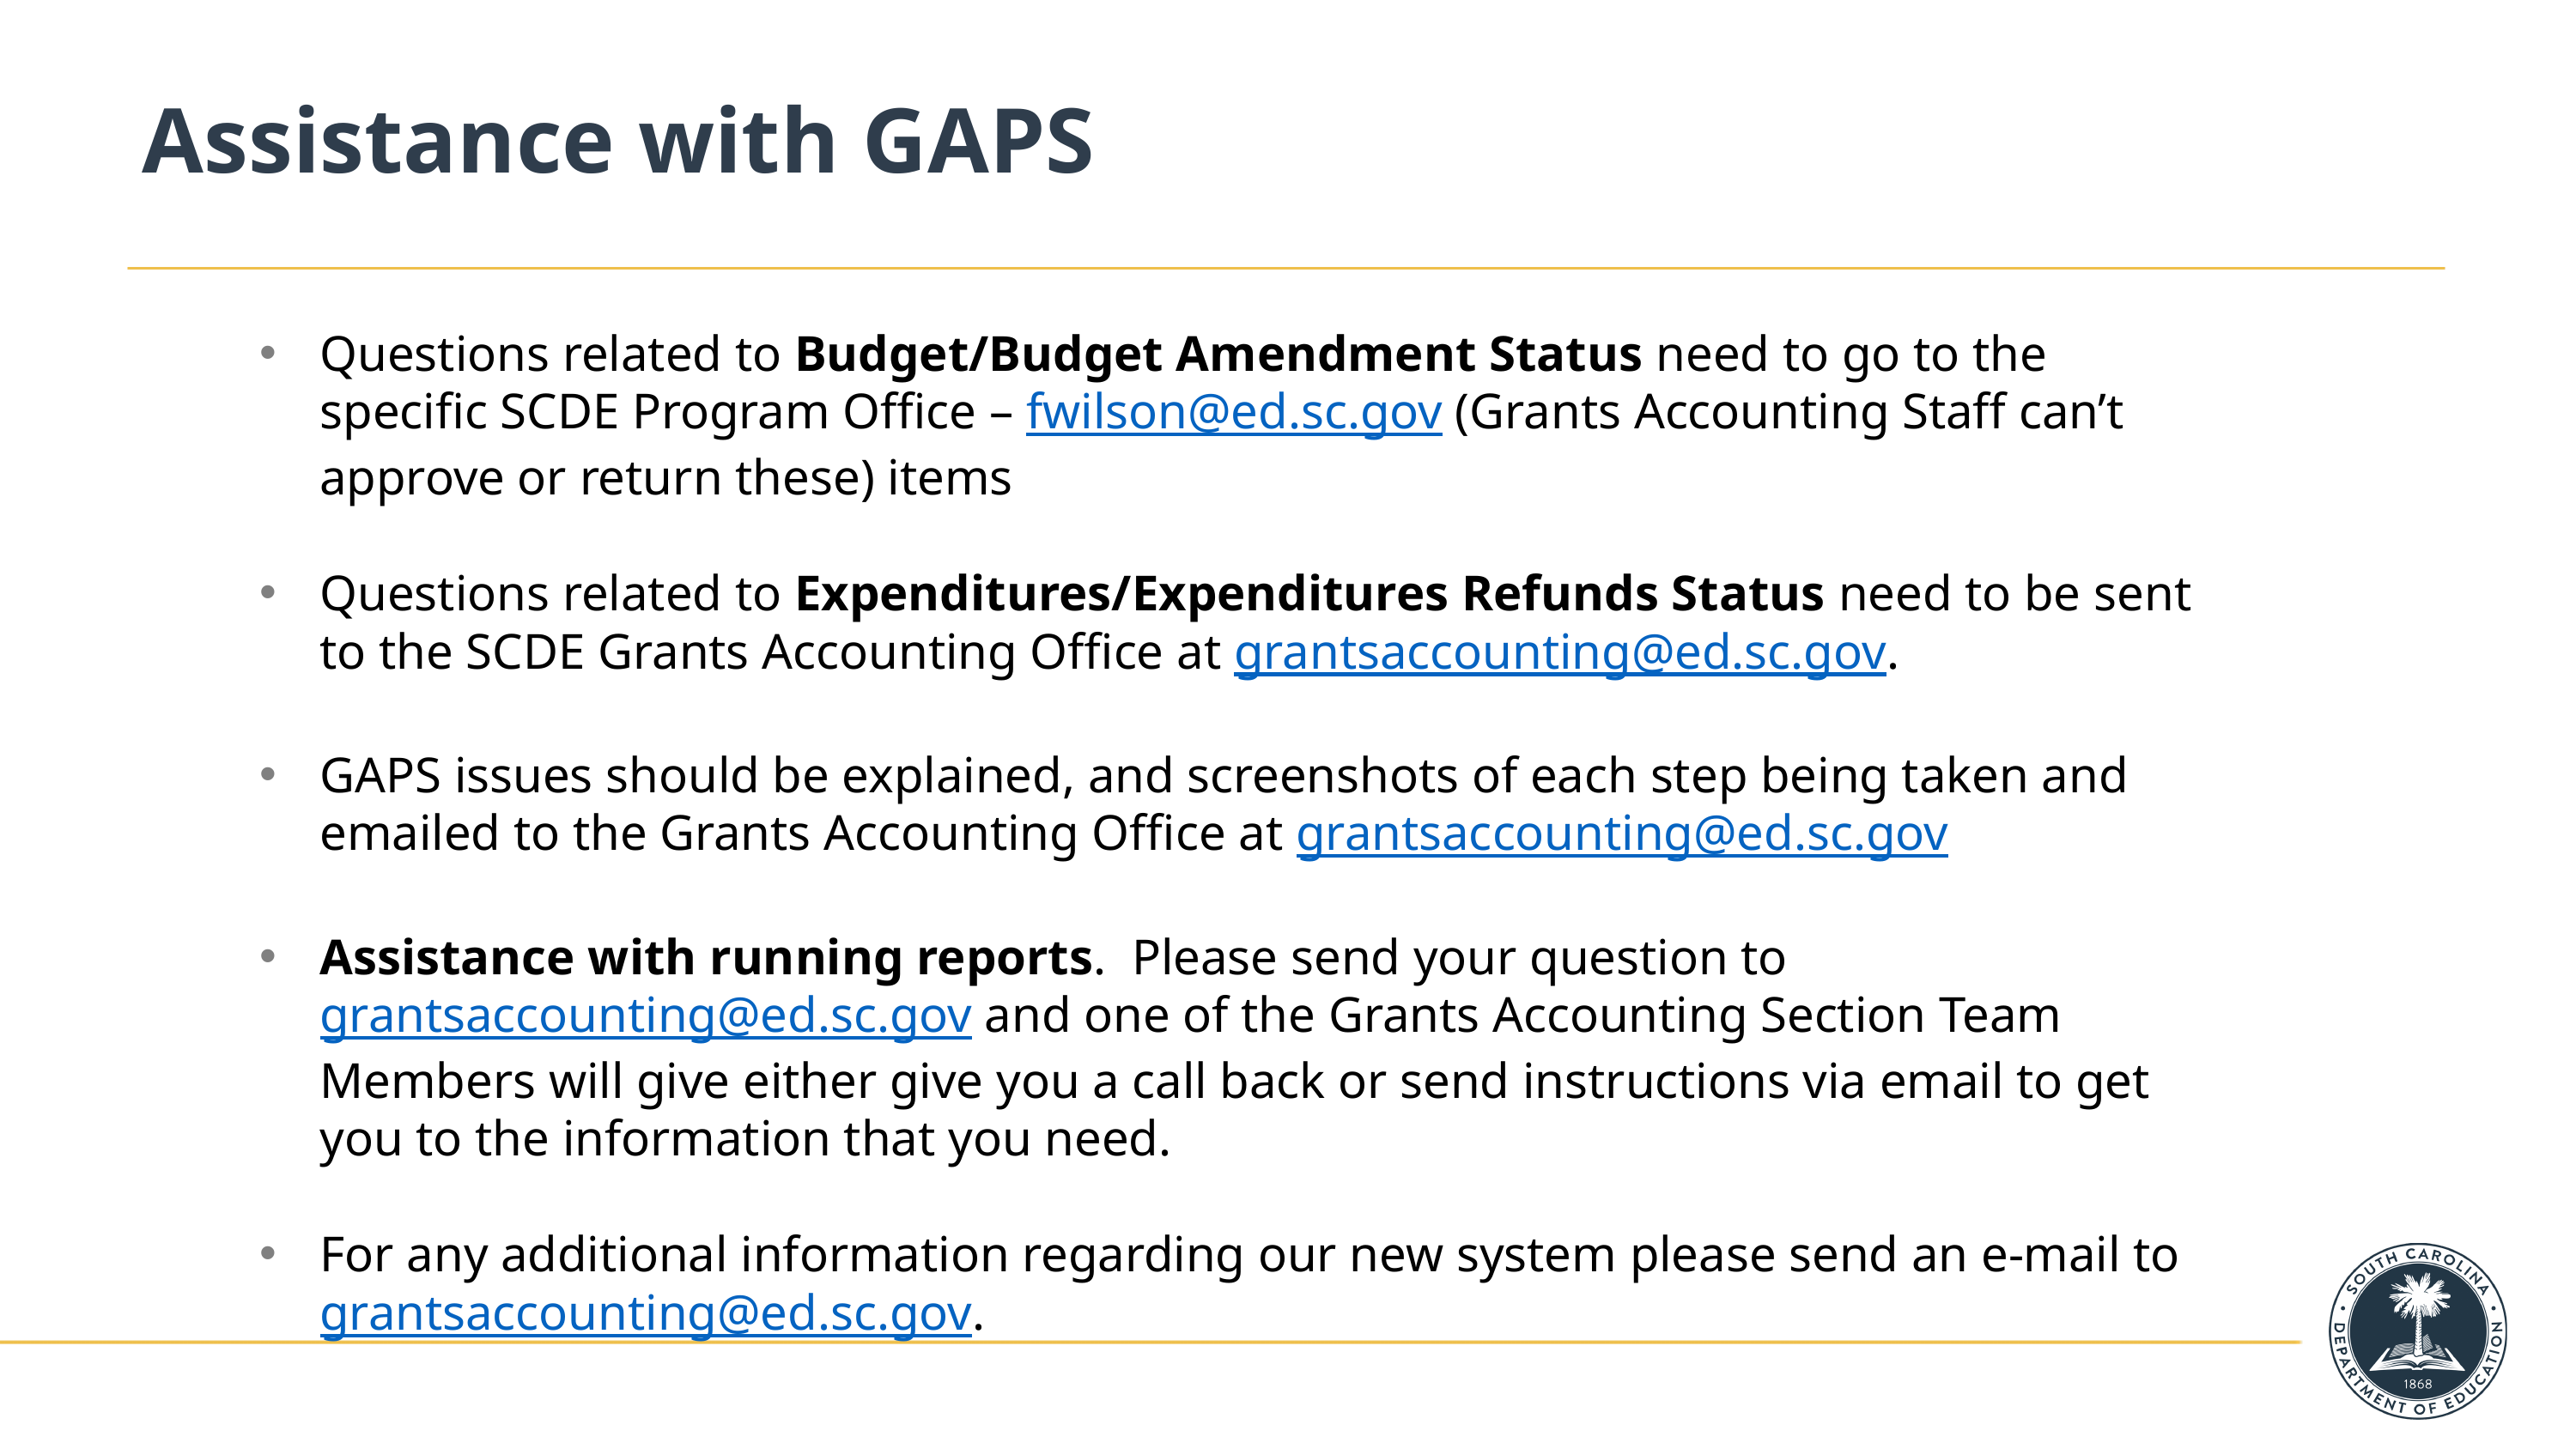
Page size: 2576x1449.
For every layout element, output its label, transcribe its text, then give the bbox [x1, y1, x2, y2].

title Assistance with GAPS [129, 76, 2447, 232]
text_box Questions related to Budget/Budget Amendment Status need to go to the specific SCDE Program Office – fwilson@ed.sc.gov (Grants Accounting Staff can’t approve or return these) items Questions related to Expenditures/Expenditures Refunds Status need to be sent to the SCDE Grants Accounting Office at grantsaccounting@ed.sc.gov. GAPS issues should be explained, and screenshots of each step being taken and emailed to the Grants Accounting Office at grantsaccounting@ed.sc.gov Assistance with running reports. Please send your question to grantsaccounting@ed.sc.gov and one of the Grants Accounting Section Team Members will give either give you a call back or send instructions via email to get you to the information that you need. For any additional information regarding our new system please send an e-mail to grantsaccounting@ed.sc.gov. [246, 316, 2227, 1355]
picture [2329, 1243, 2507, 1420]
